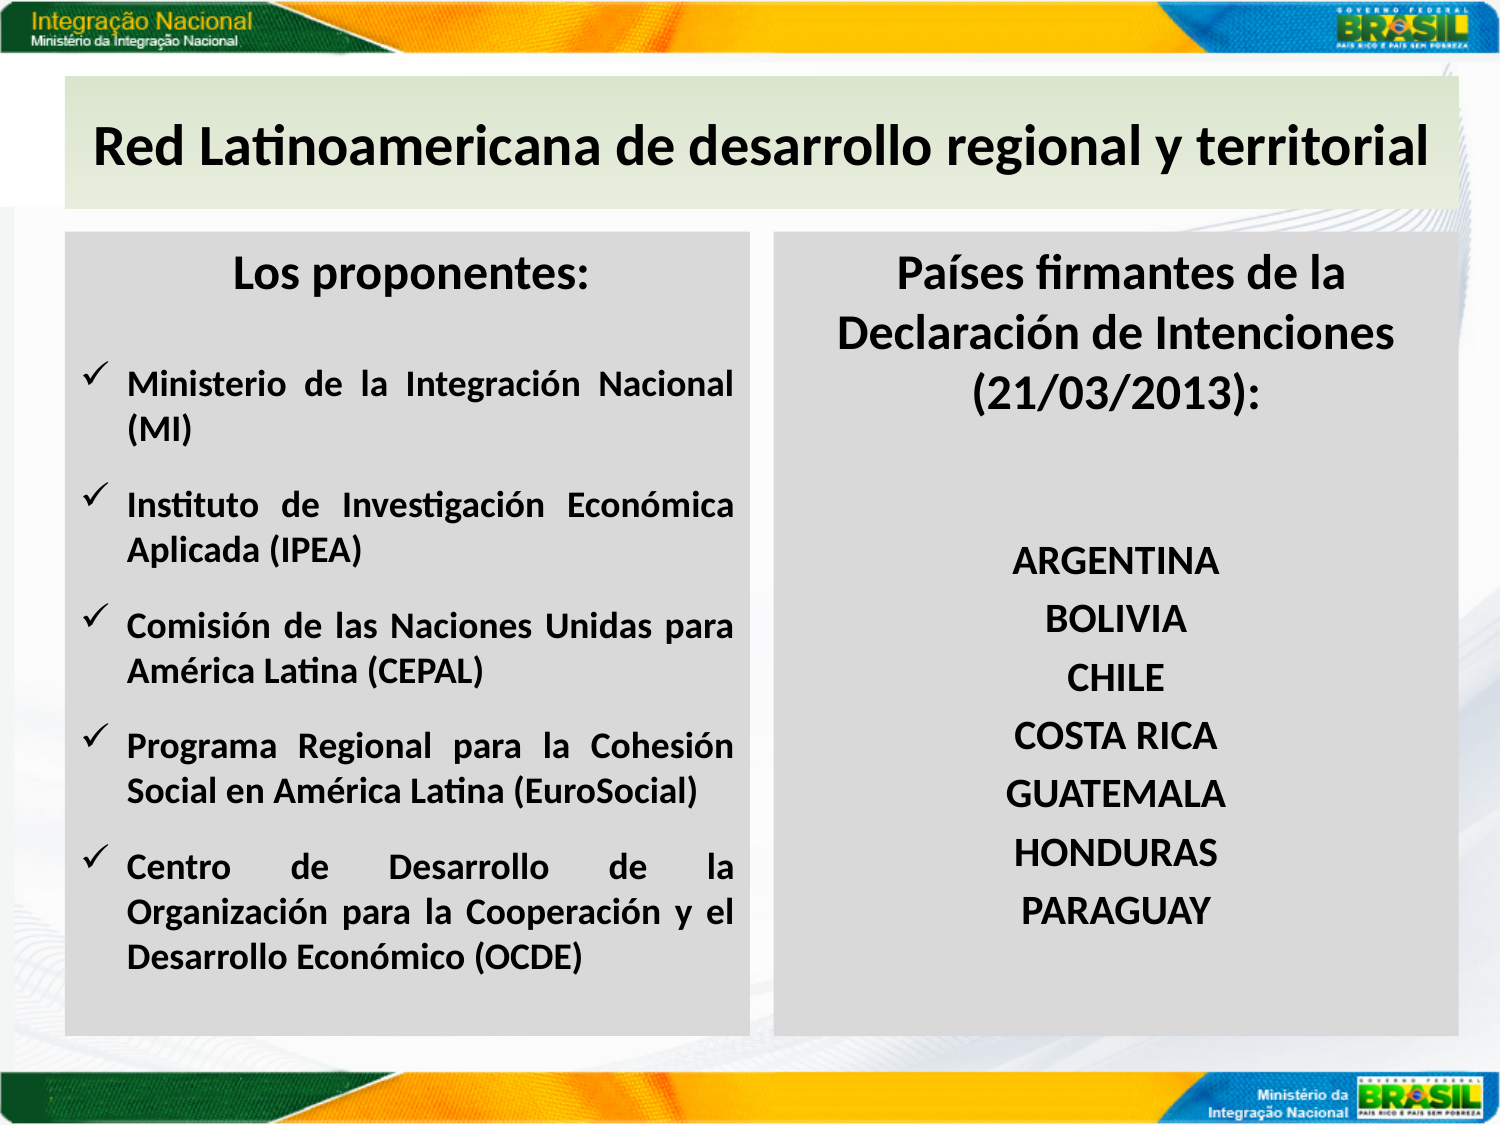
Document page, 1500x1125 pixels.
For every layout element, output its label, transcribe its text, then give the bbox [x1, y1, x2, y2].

text_box Los proponentes: Ministerio de la Integración Nacional (MI) Instituto de Investigación Económica Aplicada (IPEA) Comisión de las Naciones Unidas para América Latina (CEPAL) Programa Regional para la Cohesión Social en América Latina (EuroSocial) Centro de Desarrollo de la Organización para la Cooperación y el Desarrollo Económico (OCDE) [64, 231, 750, 1036]
subtitle Países firmantes de la Declaración de Intenciones (21/03/2013): ARGENTINA BOLIVIA CHILE COSTA RICA GUATEMALA HONDURAS PARAGUAY [773, 231, 1459, 1037]
text_box Red Latinoamericana de desarrollo regional y territorial [64, 76, 1459, 209]
picture [0, 0, 1500, 1125]
